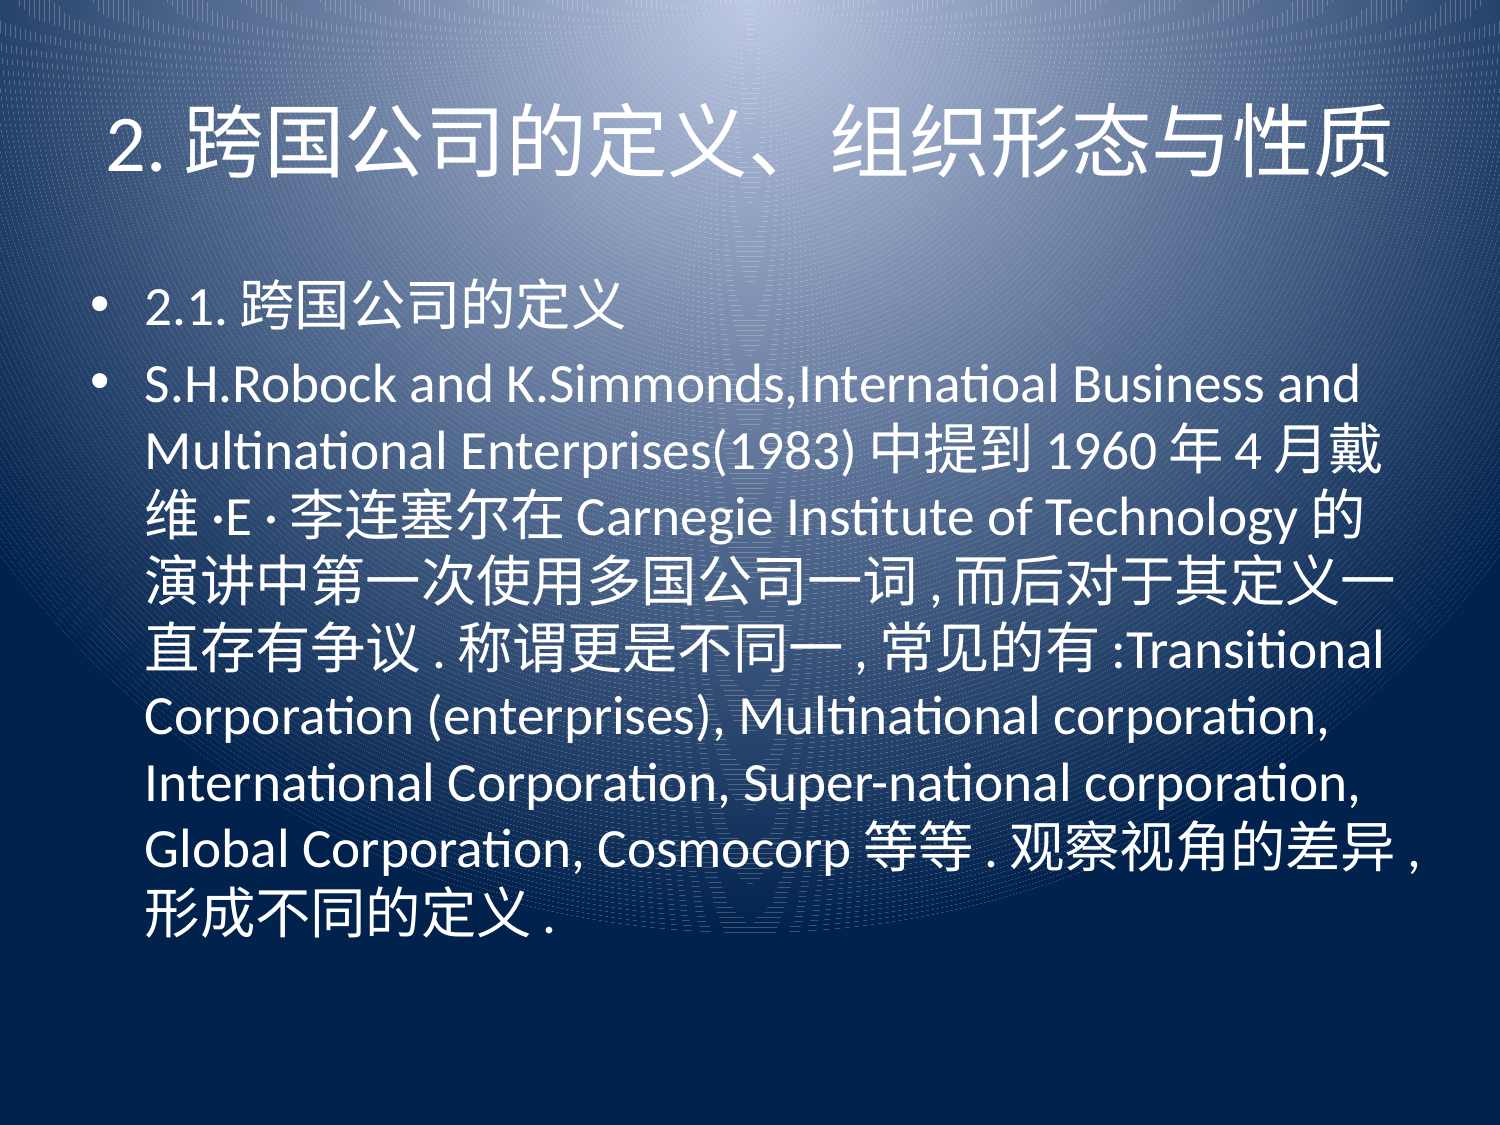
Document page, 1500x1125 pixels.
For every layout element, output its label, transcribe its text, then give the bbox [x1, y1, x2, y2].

list 2.1.跨国公司的定义 S.H.Robock and K.Simmonds,Internatioal Business and Multinational Enterprises(1983)中提到1960年4月戴维·E ·李连塞尔在Carnegie Institute of Technology的演讲中第一次使用多国公司一词,而后对于其定义一直存有争议.称谓更是不同一,常见的有:Transitional Corporation (enterprises), Multinational corporation, International Corporation, Super-national corporation, Global Corporation, Cosmocorp等等.观察视角的差异,形成不同的定义. [75, 262, 1425, 1005]
title 2.跨国公司的定义、组织形态与性质 [75, 45, 1425, 233]
